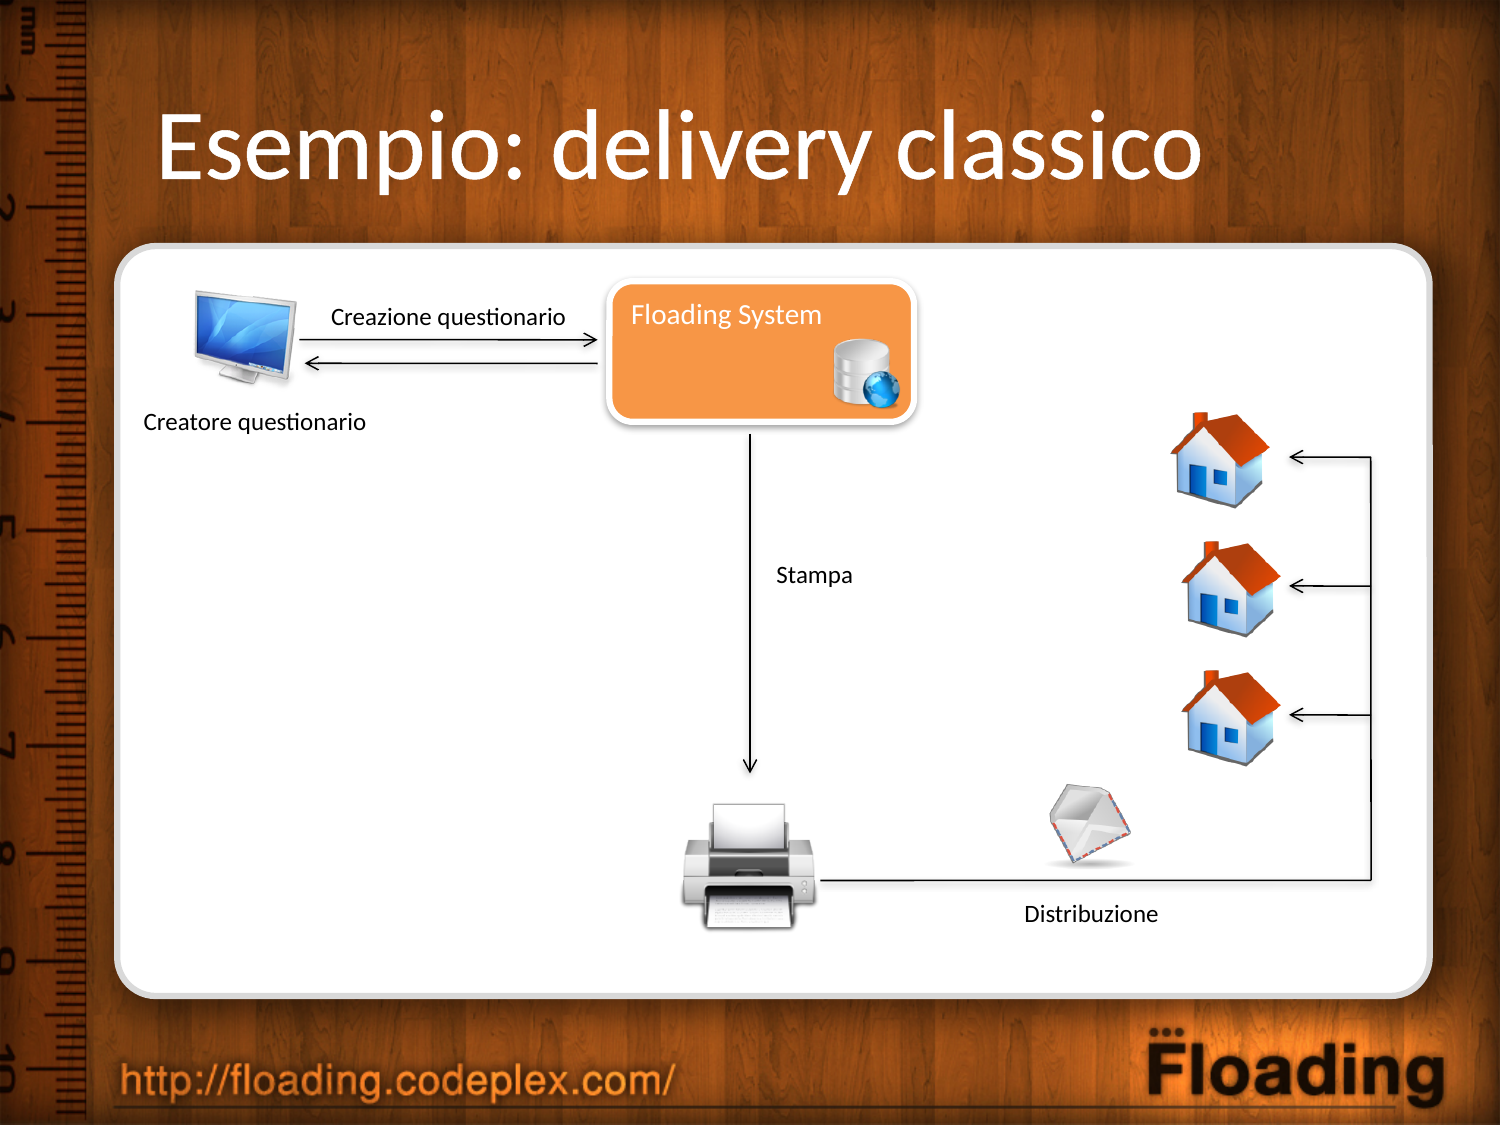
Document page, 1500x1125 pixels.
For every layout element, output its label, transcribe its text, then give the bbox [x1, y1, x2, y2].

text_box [609, 280, 915, 423]
title Esempio: delivery classico [140, 45, 1425, 233]
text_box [820, 456, 1372, 936]
text_box [115, 243, 1432, 999]
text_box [749, 433, 1032, 774]
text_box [128, 285, 411, 445]
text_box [299, 292, 598, 364]
picture [0, 0, 1500, 1125]
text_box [1159, 398, 1290, 455]
